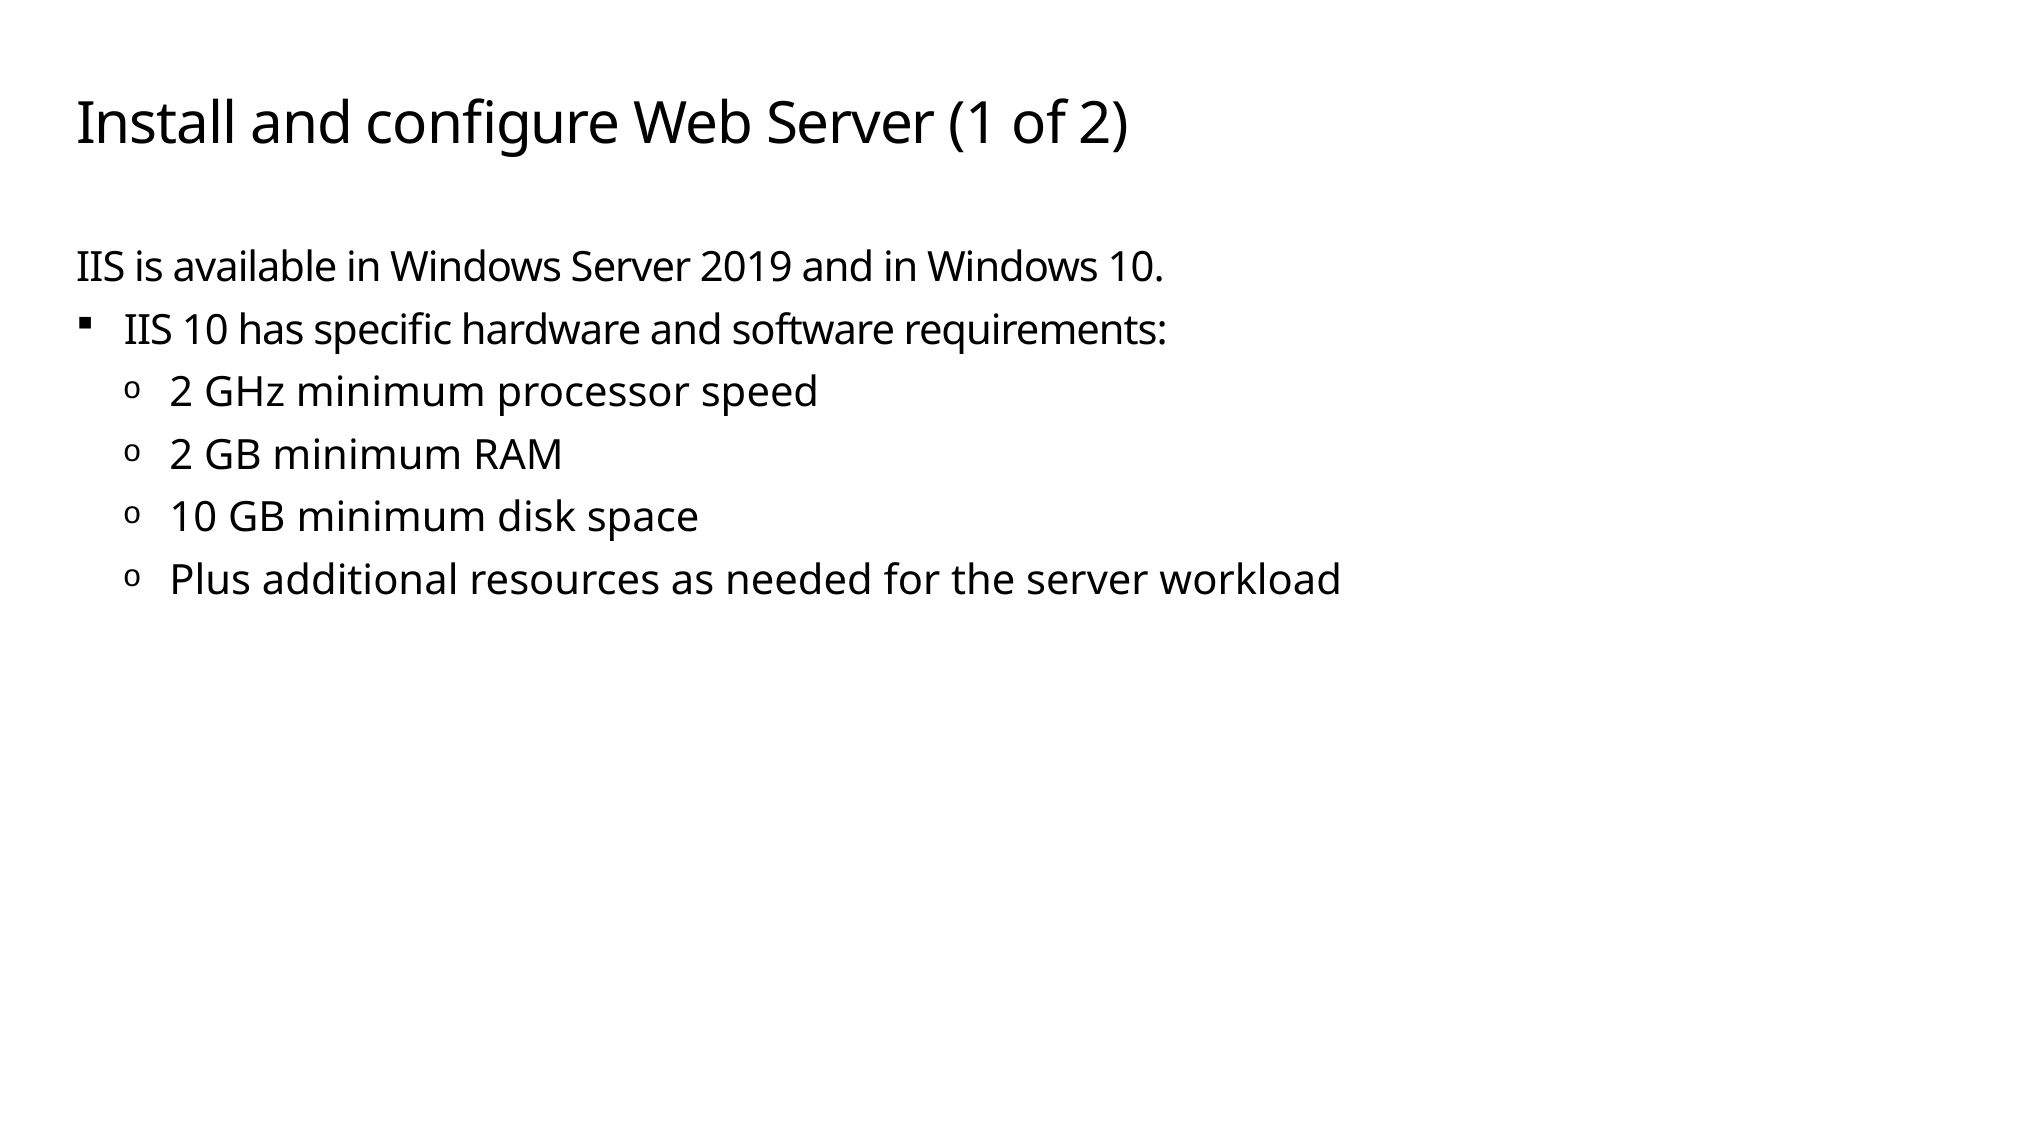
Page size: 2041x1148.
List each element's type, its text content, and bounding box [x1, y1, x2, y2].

title Install and configure Web Server (1 of 2) [76, 93, 1968, 161]
list IIS is available in Windows Server 2019 and in Windows 10. IIS 10 has specific hardware and software requirements: 2 GHz minimum processor speed 2 GB minimum RAM 10 GB minimum disk space Plus additional resources as needed for the server workload [76, 240, 1970, 1074]
